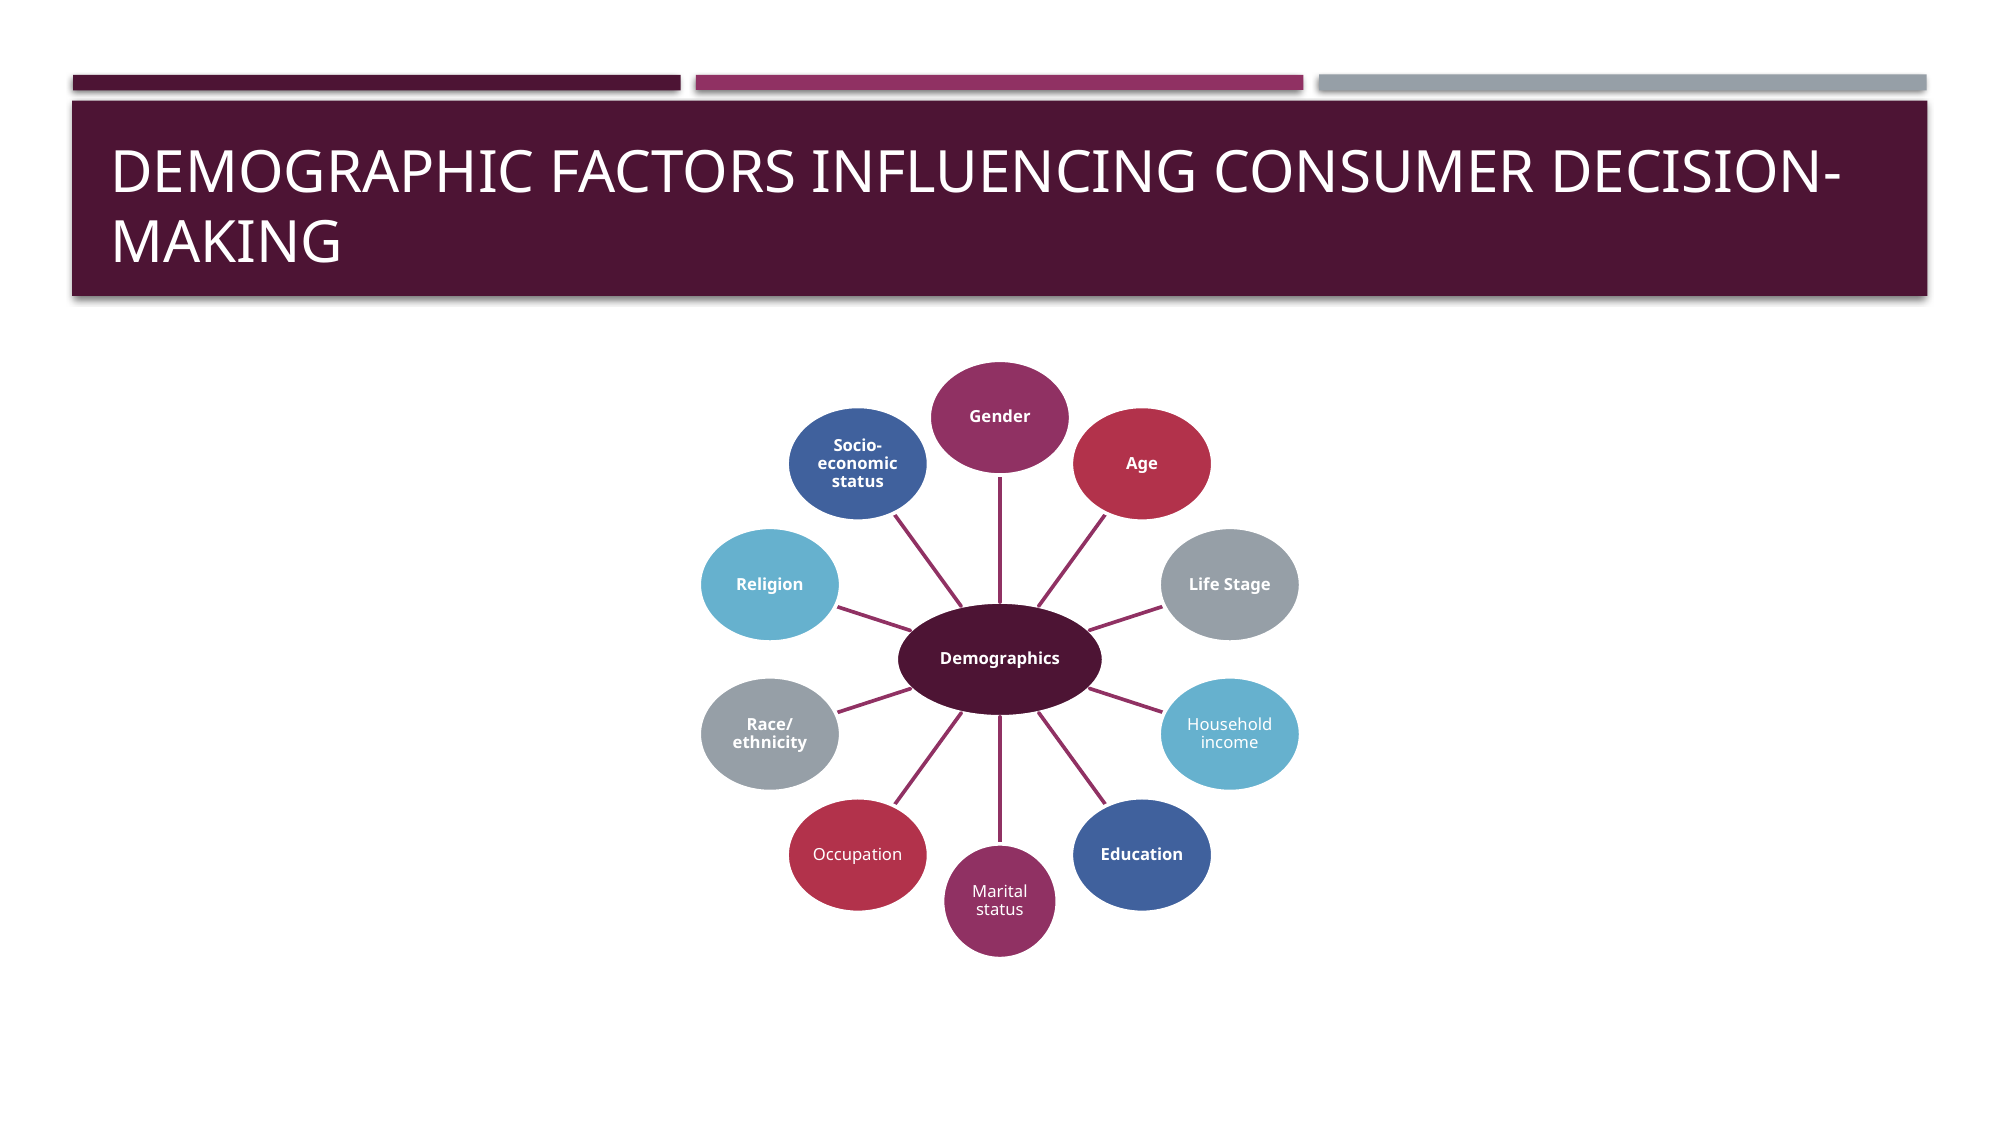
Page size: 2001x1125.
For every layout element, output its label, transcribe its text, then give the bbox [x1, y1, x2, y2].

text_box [94, 357, 1906, 962]
title Demographic factors influencing consumer decision-making [95, 115, 1905, 282]
